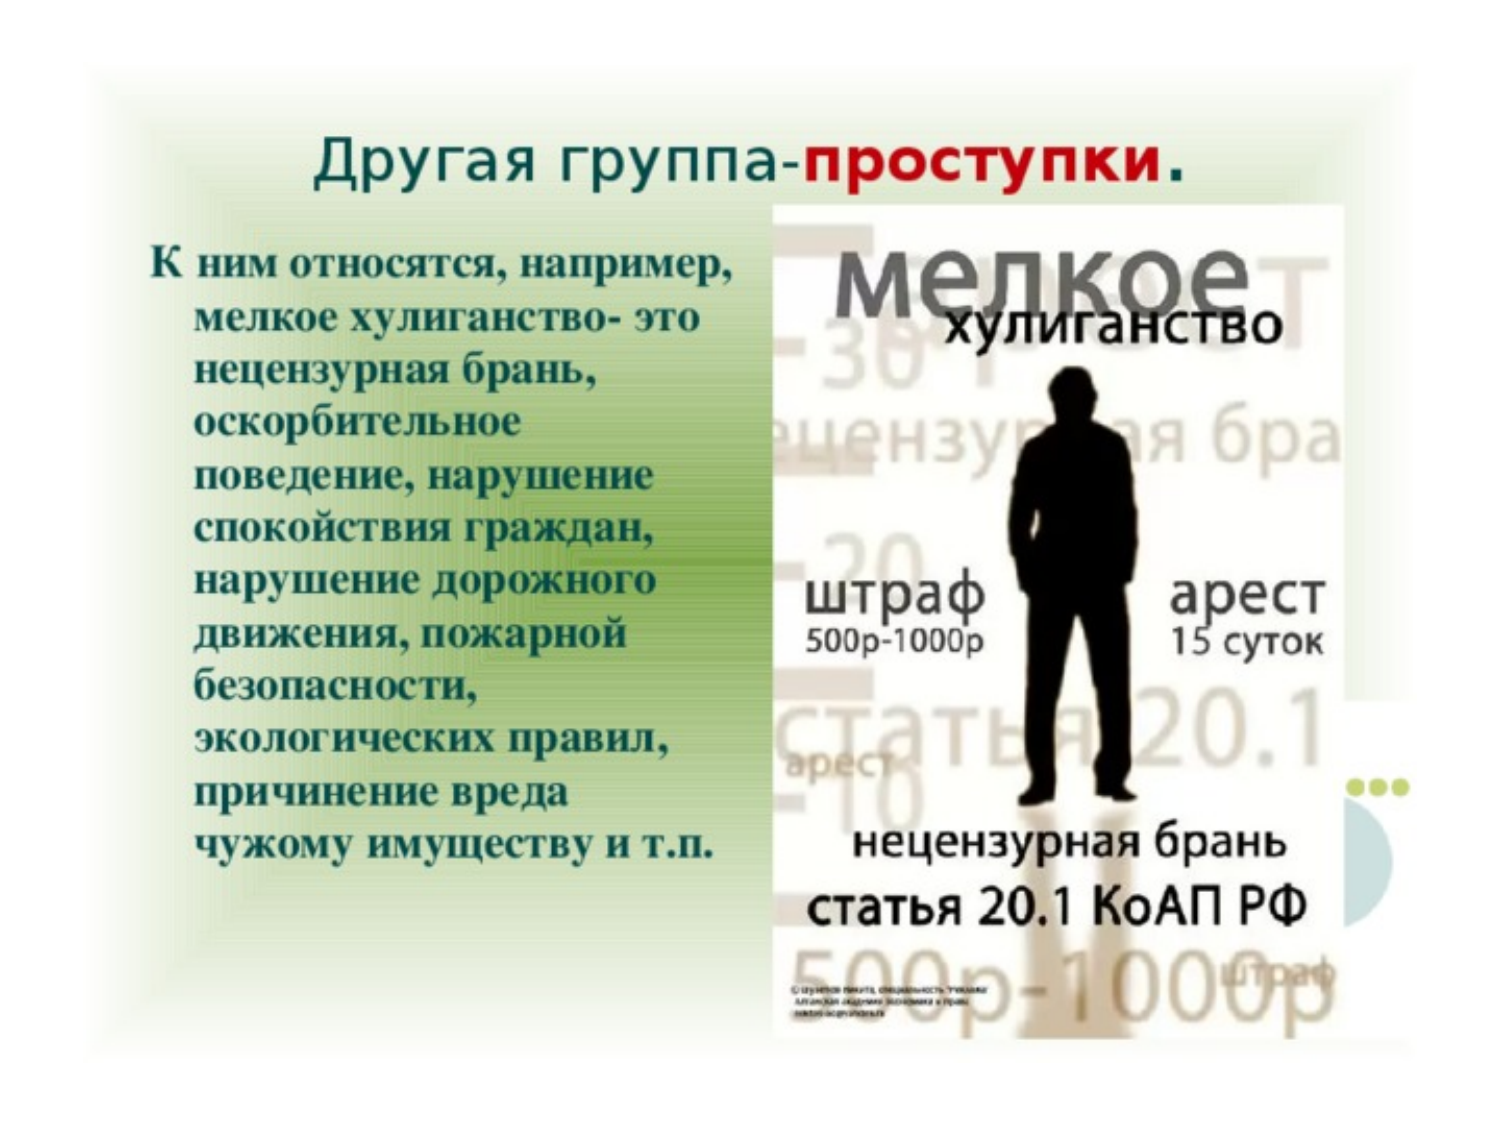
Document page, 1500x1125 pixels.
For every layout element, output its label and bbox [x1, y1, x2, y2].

picture [83, 62, 1417, 1063]
